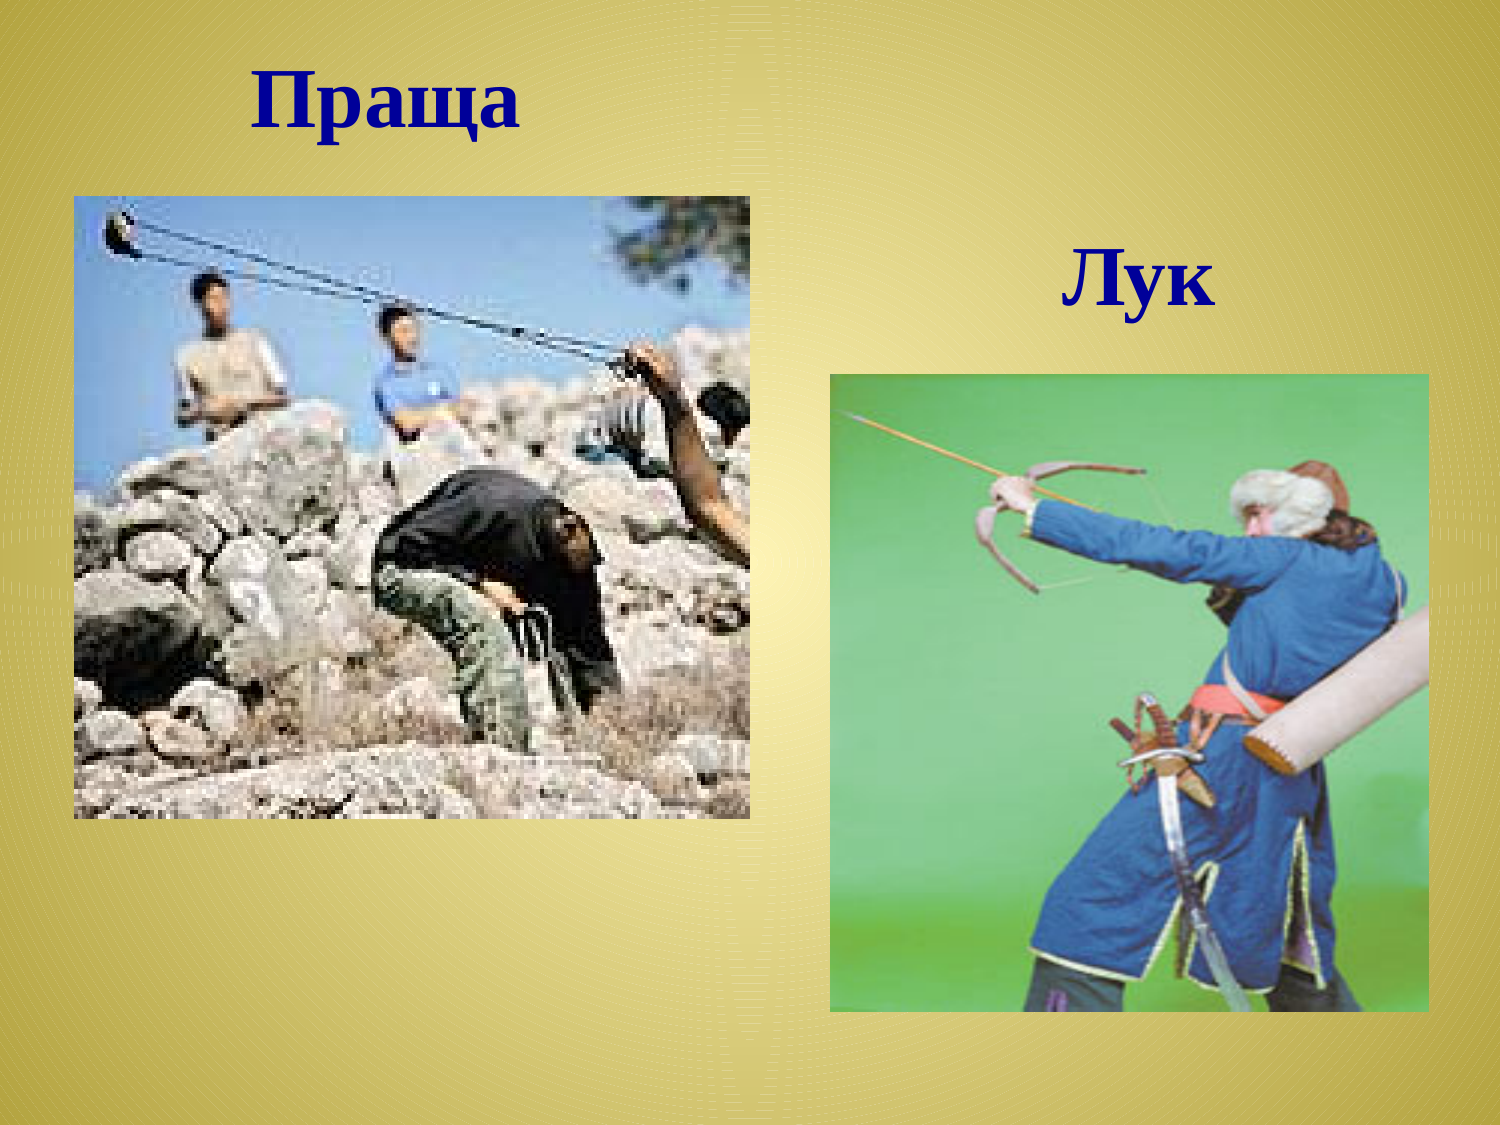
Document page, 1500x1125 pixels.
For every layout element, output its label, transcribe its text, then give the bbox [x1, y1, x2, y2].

picture [830, 374, 1429, 1012]
picture [74, 196, 751, 819]
text_box Лук [969, 291, 1309, 354]
text_box Праща [101, 113, 671, 176]
